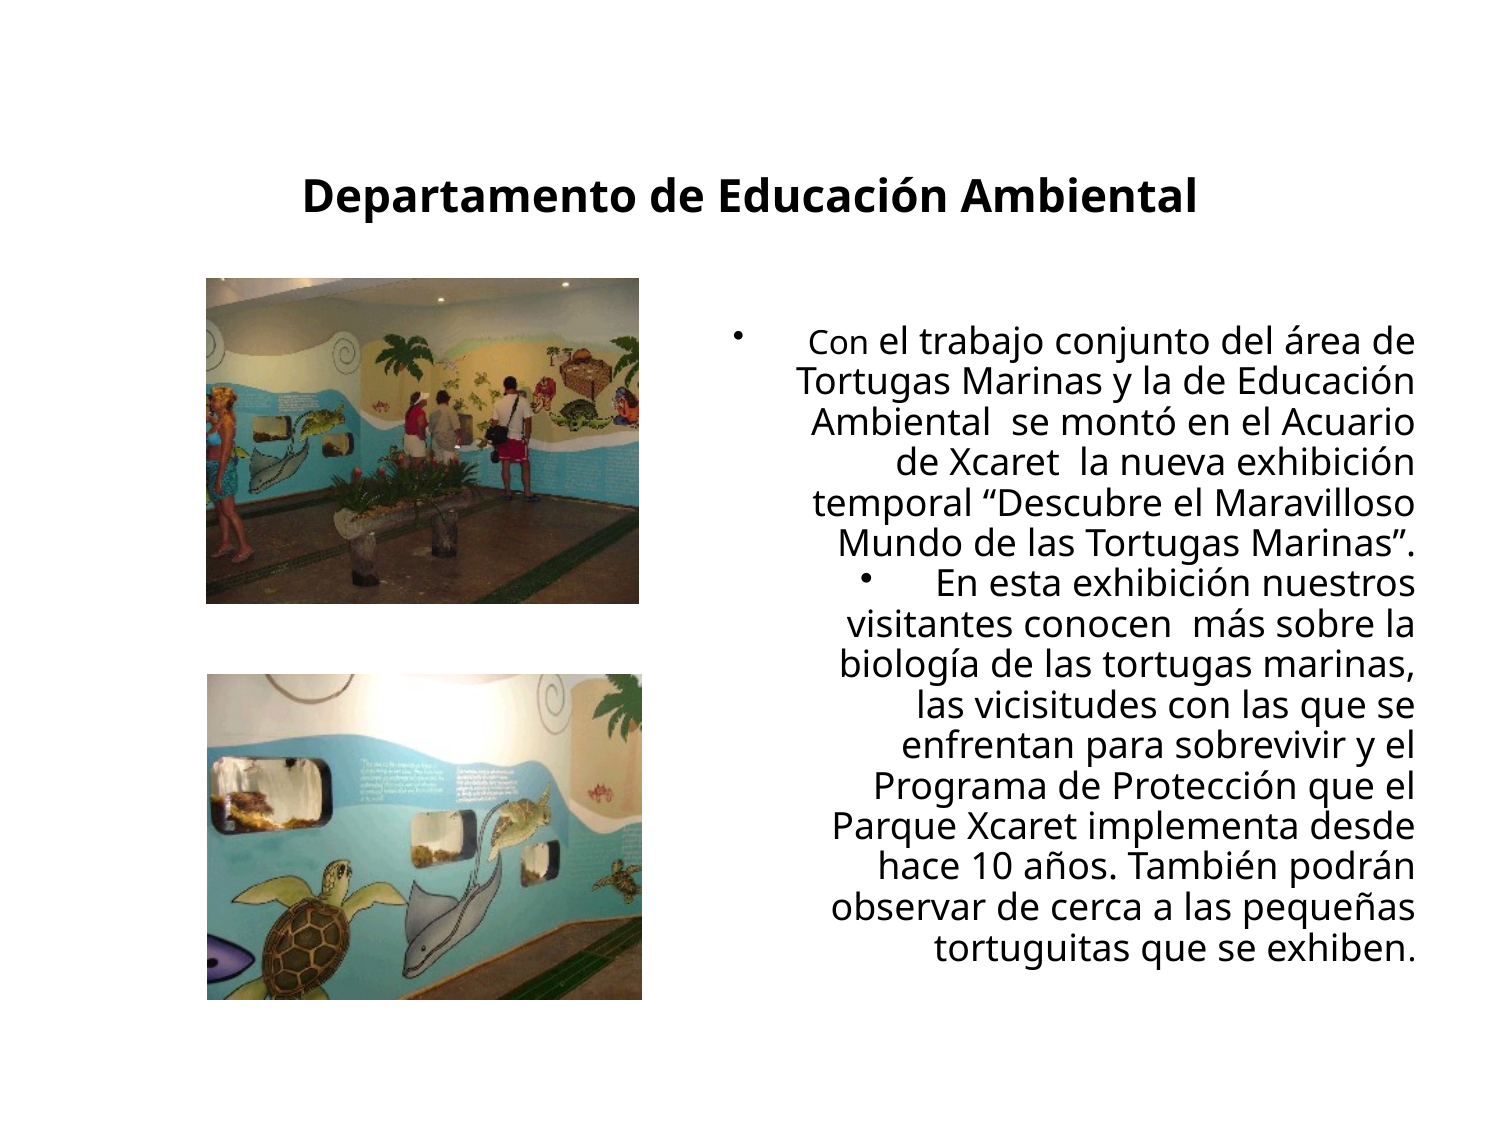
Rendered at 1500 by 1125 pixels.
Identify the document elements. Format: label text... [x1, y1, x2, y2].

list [207, 674, 642, 1000]
list Con el trabajo conjunto del área de Tortugas Marinas y la de Educación Ambiental se montó en el Acuario de Xcaret la nueva exhibición temporal “Descubre el Maravilloso Mundo de las Tortugas Marinas”. En esta exhibición nuestros visitantes conocen más sobre la biología de las tortugas marinas, las vicisitudes con las que se enfrentan para sobrevivir y el Programa de Protección que el Parque Xcaret implementa desde hace 10 años. También podrán observar de cerca a las pequeñas tortuguitas que se exhiben. [690, 314, 1432, 1125]
title Departamento de Educación Ambiental [112, 99, 1388, 288]
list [206, 278, 639, 604]
